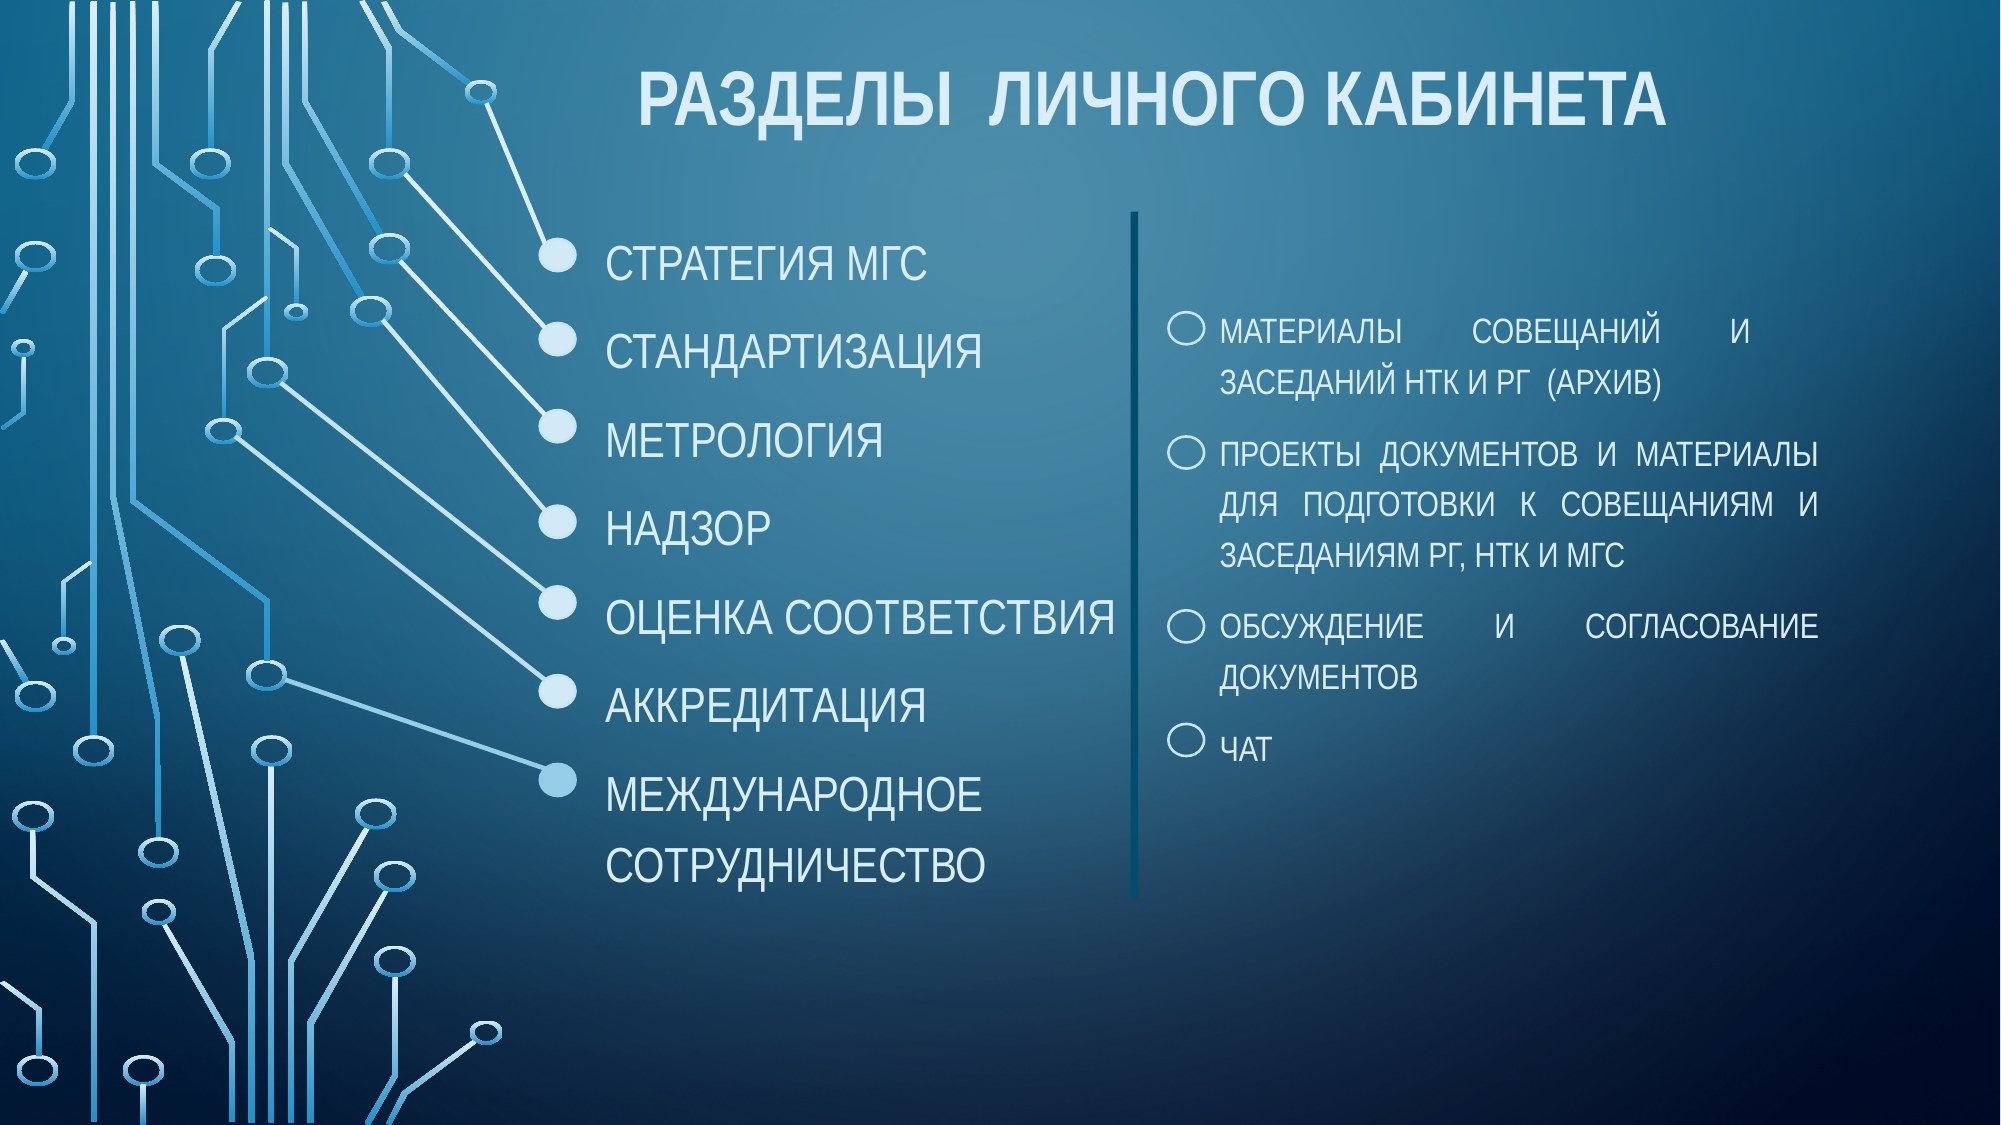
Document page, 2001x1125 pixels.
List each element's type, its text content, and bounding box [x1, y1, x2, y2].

text_box [538, 762, 577, 798]
text_box [546, 585, 577, 620]
title Разделы личного кабинета [622, 0, 1750, 150]
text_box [235, 436, 546, 680]
text_box [546, 237, 577, 273]
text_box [404, 173, 546, 260]
text_box [1167, 608, 1206, 644]
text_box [280, 382, 546, 436]
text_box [486, 102, 546, 173]
text_box Материалы совещаний и заседаний НТК и РГ (архив) Проекты документов и материалы для подготовки к совещаниям и заседаниям РГ, НТК и МГС Обсуждение и согласование документов Чат [1206, 293, 1833, 911]
subtitle Стратегия МГС Стандартизация Метрология Надзор Оценка соответствия Аккредитация Международное сотрудничество [590, 211, 1207, 1125]
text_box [399, 260, 546, 319]
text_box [285, 679, 546, 769]
text_box [546, 504, 577, 540]
text_box [546, 321, 577, 357]
text_box [1129, 210, 1139, 901]
text_box [546, 673, 577, 709]
text_box [1167, 722, 1206, 758]
text_box [1167, 310, 1206, 346]
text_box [382, 319, 546, 382]
text_box [1167, 435, 1206, 470]
text_box [546, 408, 577, 444]
